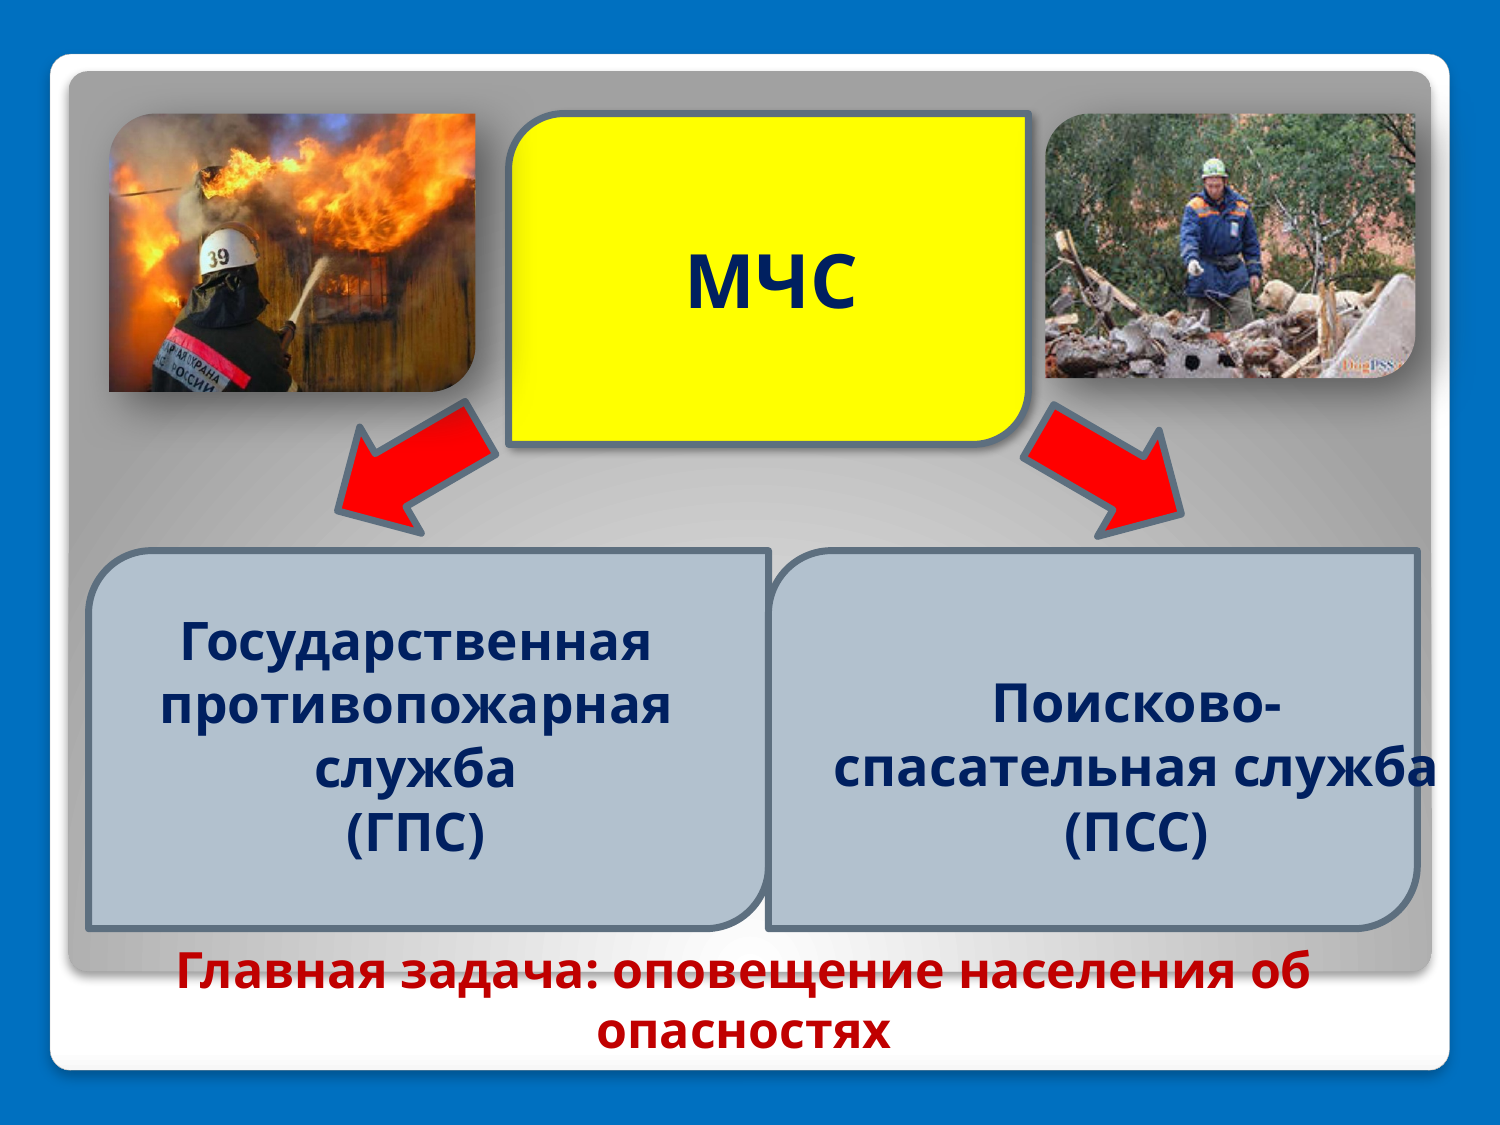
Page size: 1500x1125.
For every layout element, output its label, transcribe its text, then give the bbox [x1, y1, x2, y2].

text_box [764, 547, 1421, 891]
text_box [1019, 401, 1185, 540]
text_box [505, 110, 1032, 448]
text_box [334, 427, 500, 537]
text_box Главная задача: оповещение населения об опасностях [72, 880, 1416, 1067]
text_box Поисково-спасательная служба (ПСС) [797, 618, 1477, 870]
title МЧС [670, 172, 960, 332]
picture [108, 113, 476, 393]
picture [1045, 113, 1416, 379]
text_box [85, 547, 773, 880]
text_box Государственная противопожарная служба (ГПС) [88, 597, 745, 870]
